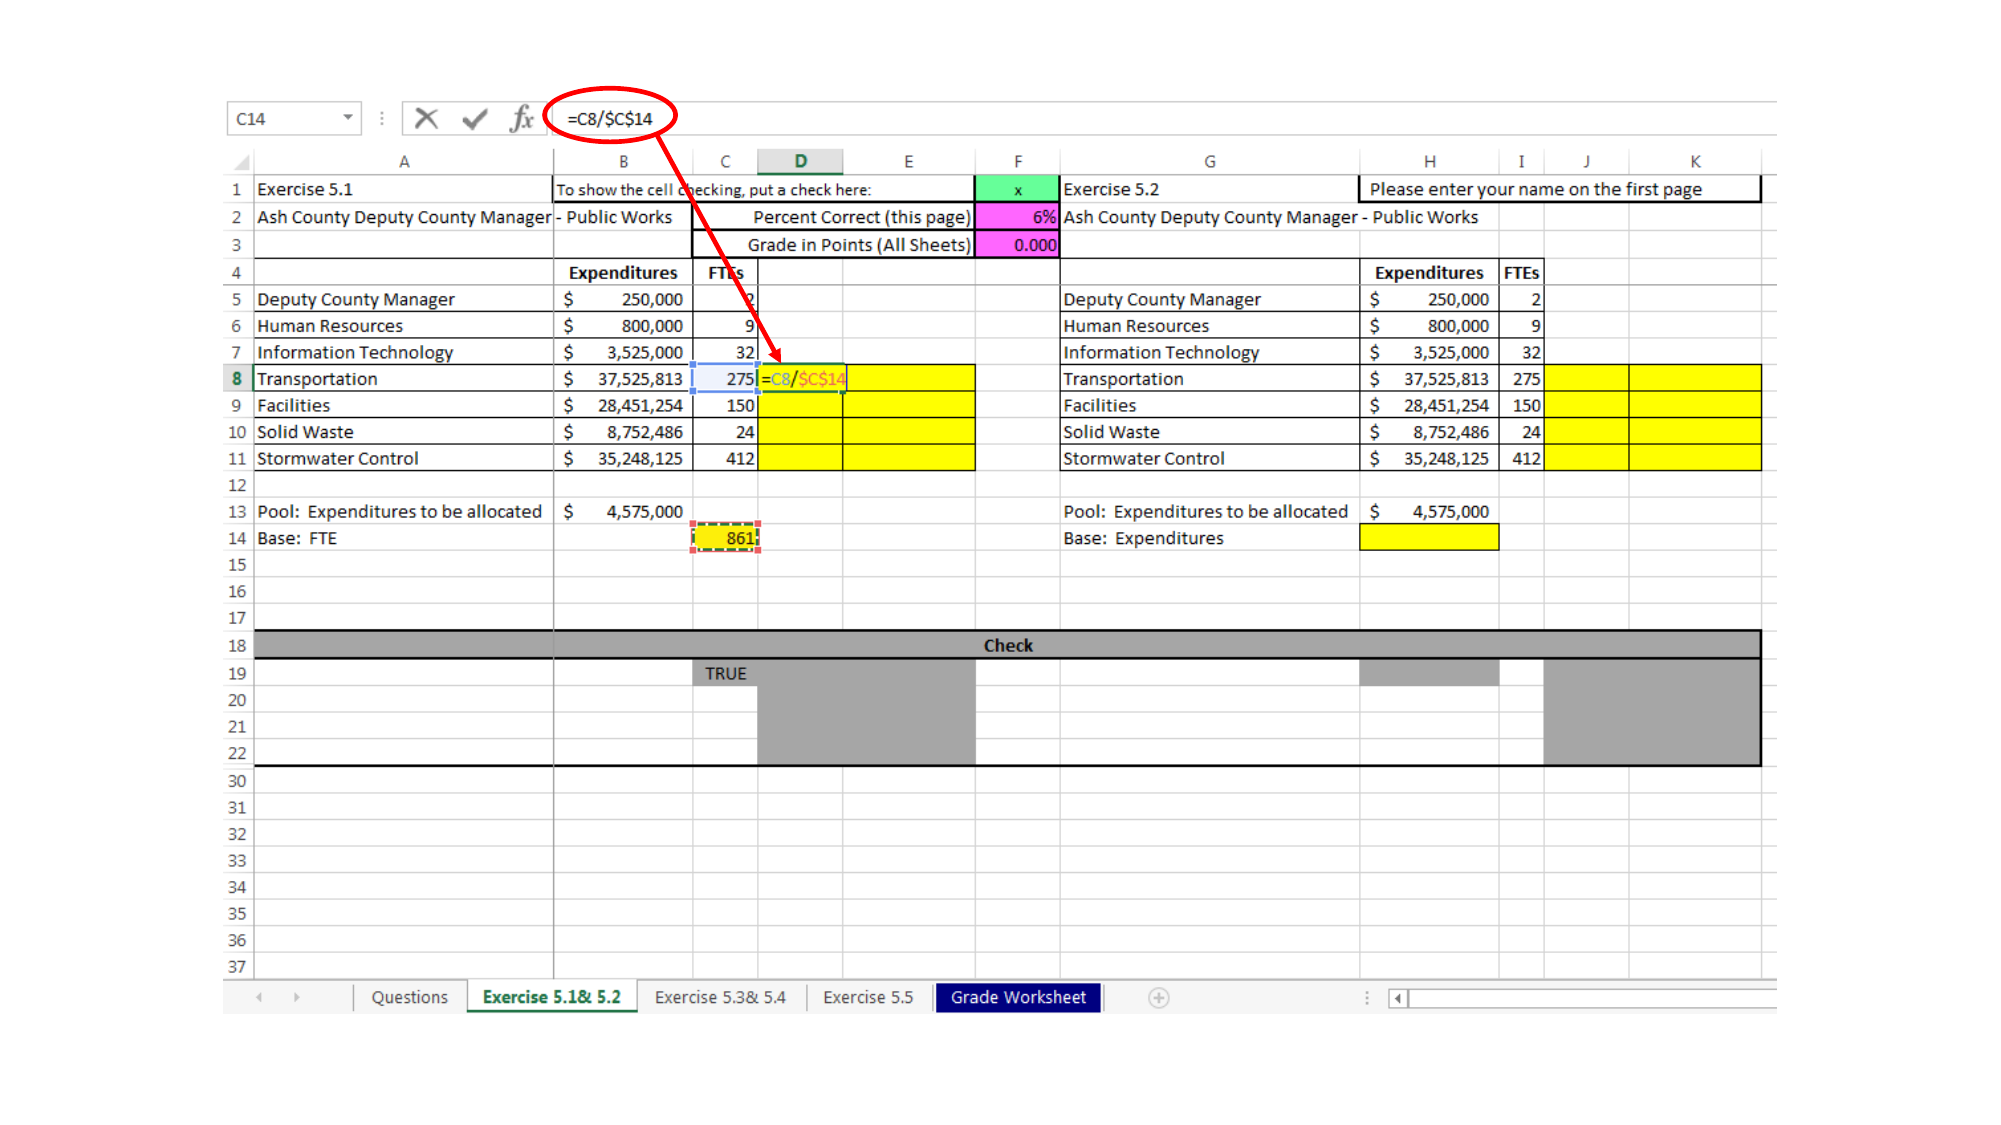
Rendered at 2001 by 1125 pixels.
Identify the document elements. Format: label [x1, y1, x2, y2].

list [223, 88, 1777, 1014]
text_box [656, 133, 781, 364]
